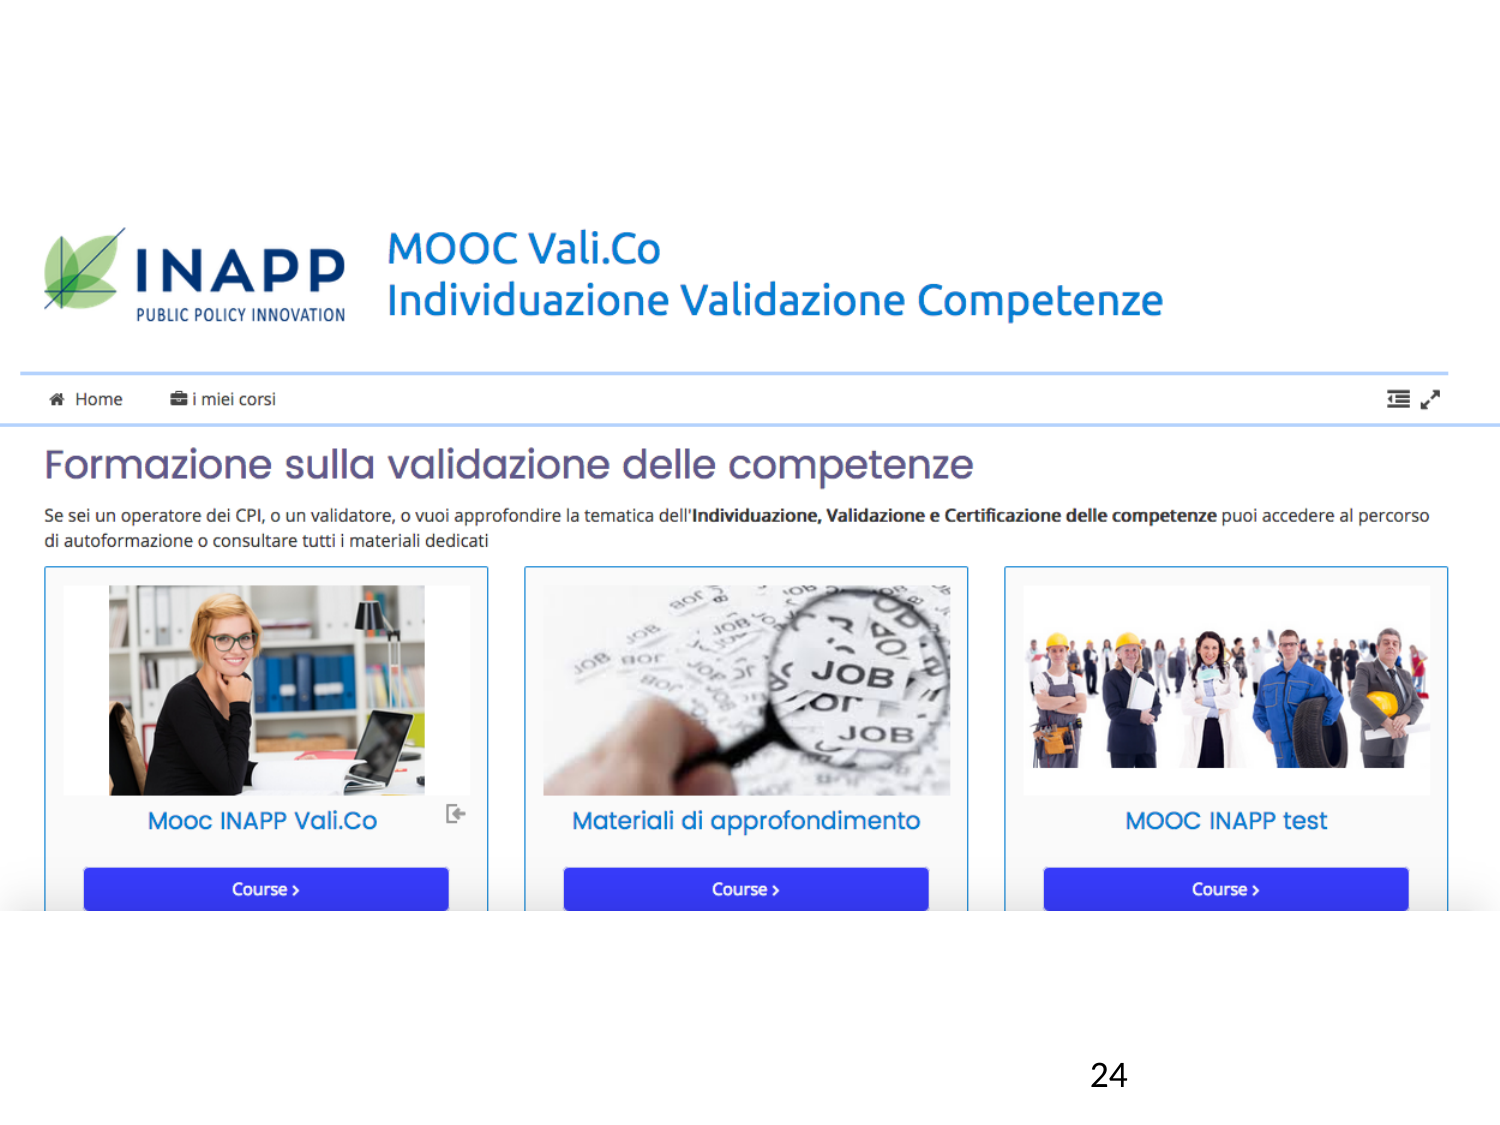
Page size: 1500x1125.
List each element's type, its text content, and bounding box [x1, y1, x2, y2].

picture [0, 212, 1500, 912]
slide_number 24 [1074, 1042, 1425, 1103]
